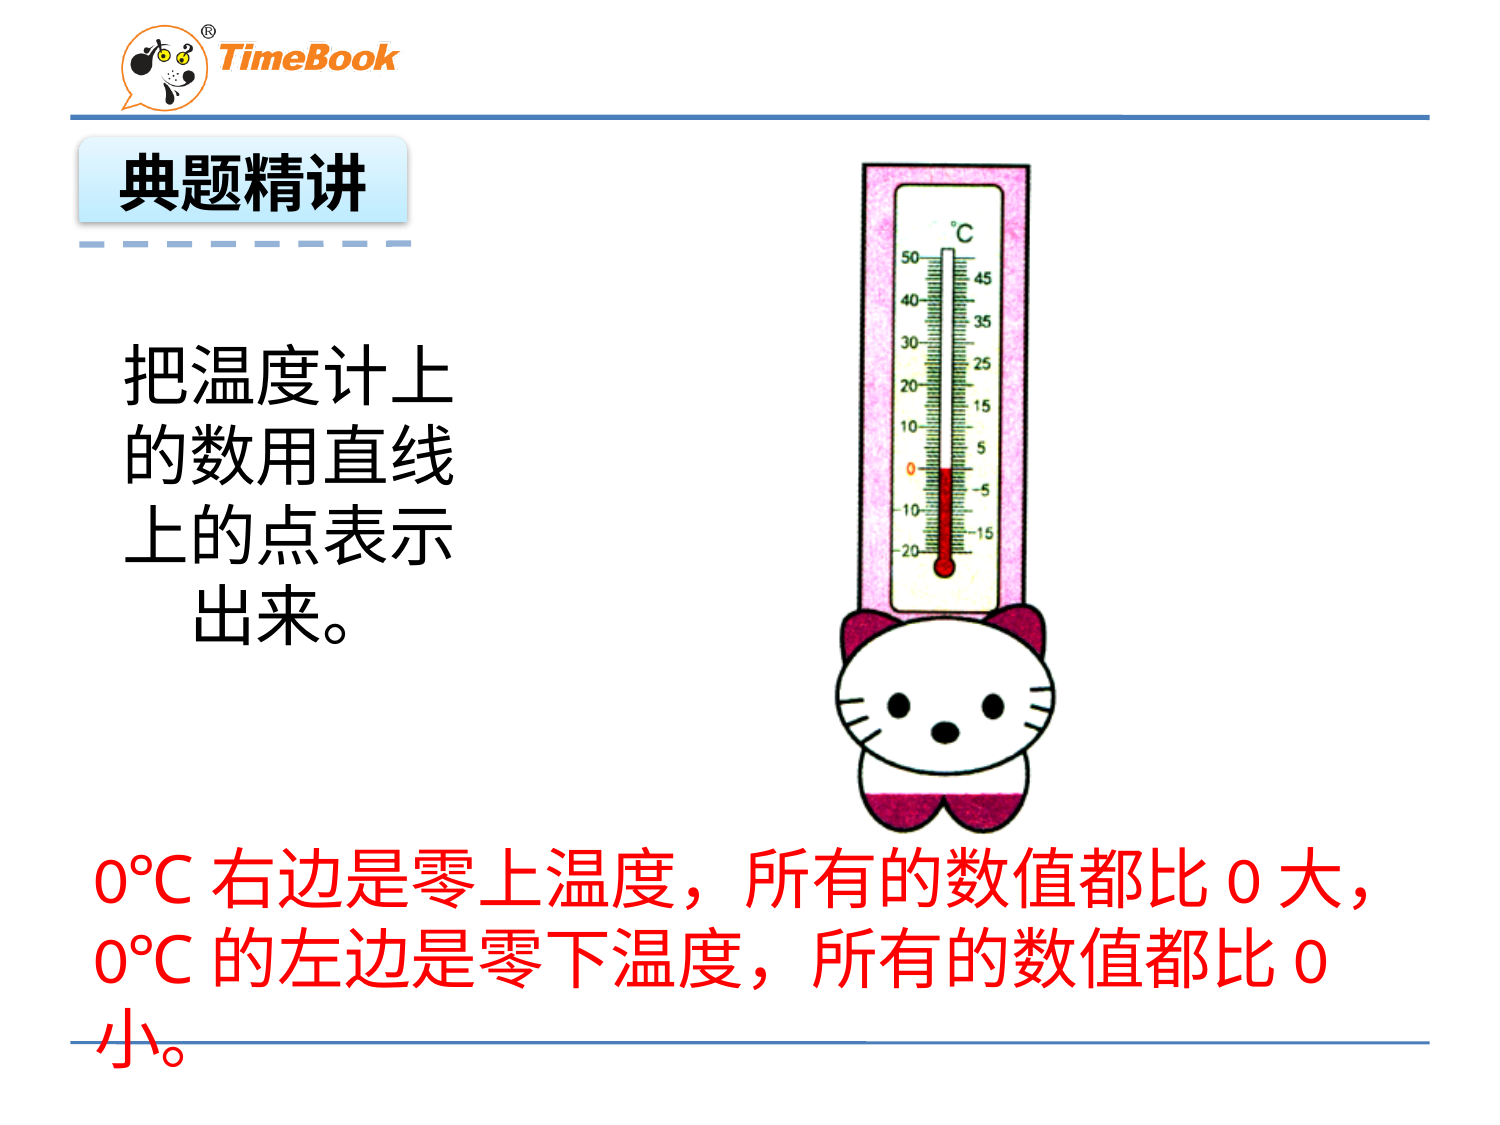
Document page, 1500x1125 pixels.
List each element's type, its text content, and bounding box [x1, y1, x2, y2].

list 0℃右边是零上温度，所有的数值都比0大，0℃的左边是零下温度，所有的数值都比0小。 [79, 829, 1459, 1055]
picture [118, 22, 408, 113]
title 把温度计上 的数用直线 上的点表示 出来。 [53, 326, 526, 705]
text_box 典题精讲 [78, 136, 409, 223]
picture [832, 148, 1063, 837]
